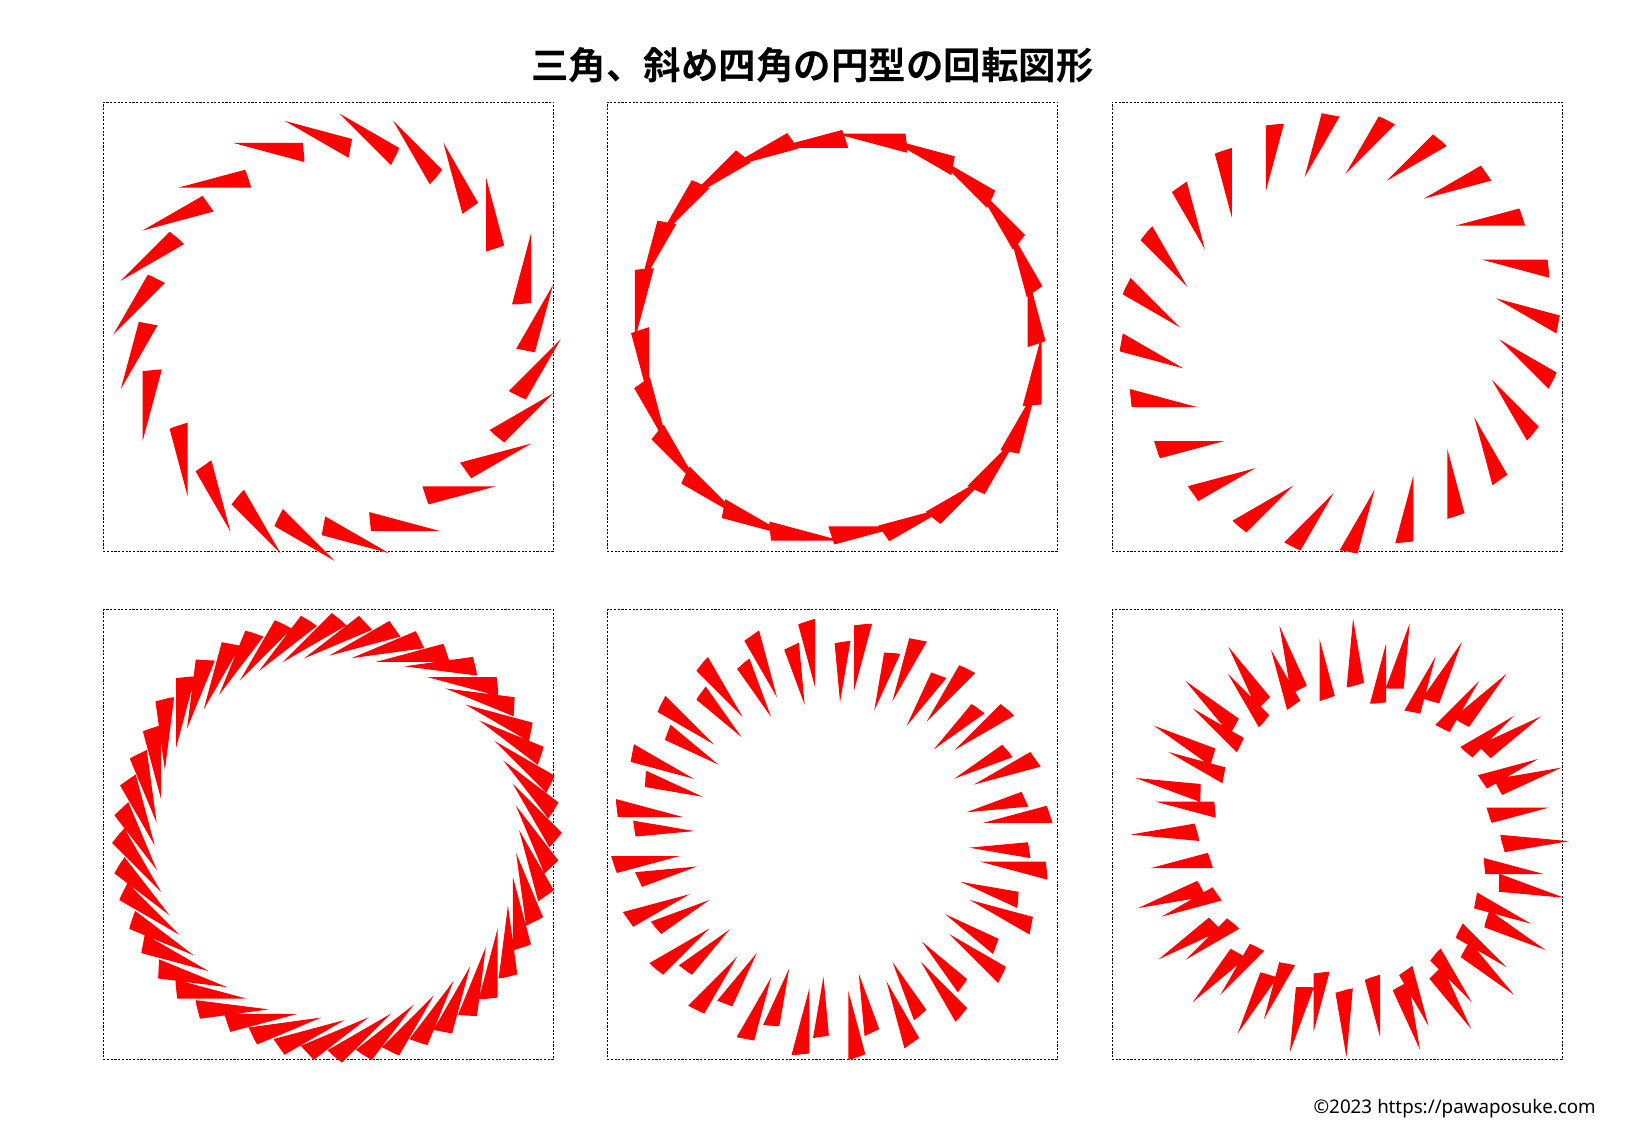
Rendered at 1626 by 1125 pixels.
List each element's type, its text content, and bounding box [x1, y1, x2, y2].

text_box [960, 881, 1019, 908]
text_box [848, 991, 866, 1061]
text_box [1486, 807, 1549, 823]
text_box [1130, 389, 1198, 408]
text_box [1429, 948, 1472, 1029]
text_box [892, 961, 927, 1021]
text_box [611, 856, 681, 873]
text_box [195, 460, 231, 532]
text_box [233, 142, 305, 162]
text_box [644, 770, 703, 797]
text_box [1237, 962, 1296, 1034]
text_box [1481, 259, 1550, 278]
text_box [1140, 226, 1188, 287]
text_box [284, 120, 353, 158]
text_box [1214, 147, 1232, 218]
text_box [1154, 441, 1224, 459]
text_box [169, 422, 188, 497]
text_box [1483, 858, 1565, 898]
text_box [616, 799, 683, 818]
text_box [1386, 134, 1447, 182]
text_box [1455, 923, 1514, 995]
text_box [1135, 777, 1216, 818]
text_box [511, 233, 532, 305]
text_box [969, 842, 1031, 859]
text_box [874, 652, 901, 711]
text_box [1474, 417, 1508, 486]
text_box [393, 120, 443, 185]
text_box [1435, 673, 1507, 732]
text_box [1319, 638, 1335, 702]
text_box [678, 929, 730, 975]
text_box [195, 677, 562, 1063]
text_box [1392, 965, 1429, 1050]
text_box [369, 512, 441, 532]
text_box [633, 820, 695, 837]
text_box [737, 658, 772, 717]
text_box [321, 516, 389, 554]
text_box [688, 956, 737, 1014]
text_box [954, 744, 1013, 779]
text_box [1369, 623, 1410, 704]
text_box [422, 486, 496, 505]
text_box [980, 861, 1048, 880]
text_box [142, 369, 162, 441]
text_box [834, 640, 851, 702]
text_box [1423, 165, 1492, 199]
text_box [112, 697, 247, 999]
text_box [177, 169, 252, 188]
text_box [1185, 681, 1244, 753]
text_box [1460, 715, 1541, 759]
text_box [142, 195, 214, 231]
text_box [1284, 493, 1334, 551]
text_box [920, 961, 968, 1022]
text_box [339, 113, 400, 166]
text_box [1335, 988, 1353, 1058]
text_box [1455, 208, 1526, 226]
text_box [791, 988, 810, 1055]
text_box [231, 489, 281, 554]
text_box [274, 508, 335, 561]
text_box [1171, 181, 1205, 250]
text_box [1150, 852, 1213, 869]
text_box [717, 952, 757, 1007]
text_box [649, 928, 710, 975]
text_box [516, 284, 553, 353]
text_box [1158, 917, 1240, 960]
text_box [763, 968, 790, 1027]
text_box [635, 866, 698, 887]
text_box [933, 704, 985, 750]
text_box [1130, 823, 1200, 841]
text_box [489, 393, 554, 443]
text_box [120, 321, 158, 390]
text_box [1495, 298, 1560, 334]
text_box 三角、斜め四角の円型の回転図形 [516, 34, 1109, 95]
text_box [176, 613, 478, 748]
text_box [1122, 278, 1180, 328]
text_box [1304, 113, 1340, 178]
text_box [798, 618, 816, 688]
text_box [460, 443, 532, 479]
text_box [650, 900, 710, 935]
text_box [744, 630, 777, 698]
text_box [954, 704, 1015, 751]
text_box [508, 339, 561, 400]
text_box [1395, 475, 1414, 543]
text_box [1447, 449, 1465, 519]
text_box [120, 231, 185, 281]
text_box [784, 642, 805, 705]
text_box [443, 142, 479, 214]
text_box [1499, 339, 1557, 389]
text_box [926, 665, 976, 722]
text_box [622, 894, 690, 927]
text_box [1474, 892, 1546, 951]
text_box [892, 638, 927, 702]
text_box [696, 657, 743, 717]
text_box [664, 724, 719, 765]
text_box [983, 805, 1053, 823]
text_box [1153, 725, 1226, 784]
text_box [858, 973, 880, 1037]
text_box [486, 178, 505, 252]
text_box [1270, 625, 1307, 710]
text_box [813, 976, 829, 1039]
text_box [1232, 485, 1294, 533]
text_box [921, 941, 968, 993]
text_box [969, 899, 1033, 935]
text_box [113, 274, 165, 335]
text_box [1345, 116, 1396, 174]
text_box [630, 744, 694, 779]
text_box [696, 686, 742, 738]
text_box [736, 977, 772, 1041]
text_box [966, 791, 1029, 813]
text_box [1477, 759, 1562, 795]
text_box [949, 934, 1006, 983]
text_box [1227, 646, 1271, 728]
text_box [1137, 880, 1222, 917]
text_box [1289, 972, 1330, 1053]
text_box [657, 695, 715, 745]
text_box [1119, 333, 1184, 369]
text_box [1265, 123, 1284, 192]
text_box [854, 623, 873, 691]
text_box [945, 914, 999, 955]
text_box [1339, 489, 1375, 554]
text_box [1192, 943, 1265, 1003]
text_box [1500, 834, 1570, 853]
text_box [1364, 974, 1381, 1037]
text_box [1404, 642, 1462, 714]
text_box [886, 981, 920, 1049]
text_box [1346, 618, 1365, 688]
text_box [1491, 379, 1539, 441]
text_box [973, 751, 1041, 785]
text_box [906, 672, 947, 727]
text_box [1187, 468, 1256, 502]
text_box [631, 129, 1046, 545]
